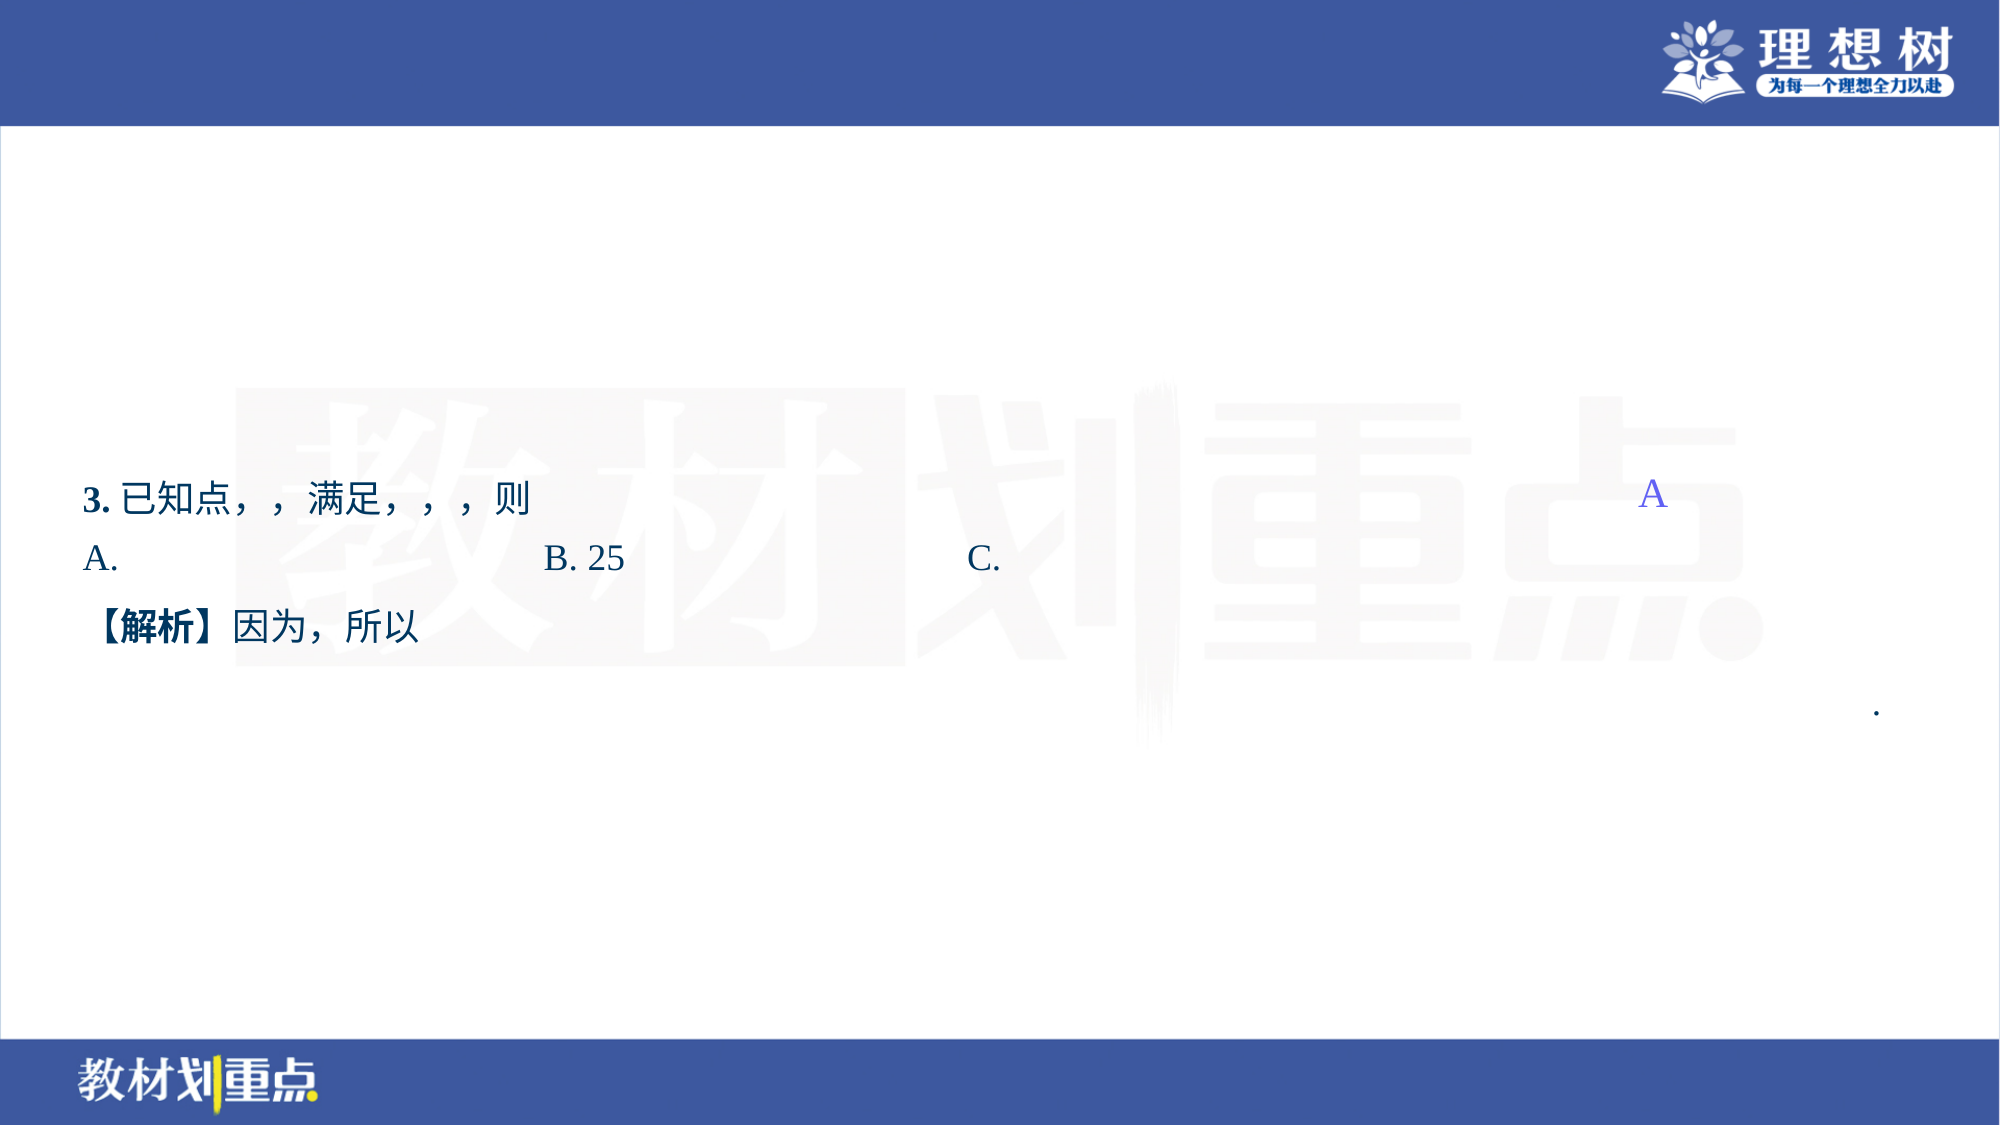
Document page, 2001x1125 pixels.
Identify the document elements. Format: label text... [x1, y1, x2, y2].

picture [0, 0, 2000, 1125]
text_box A [1622, 463, 1684, 514]
